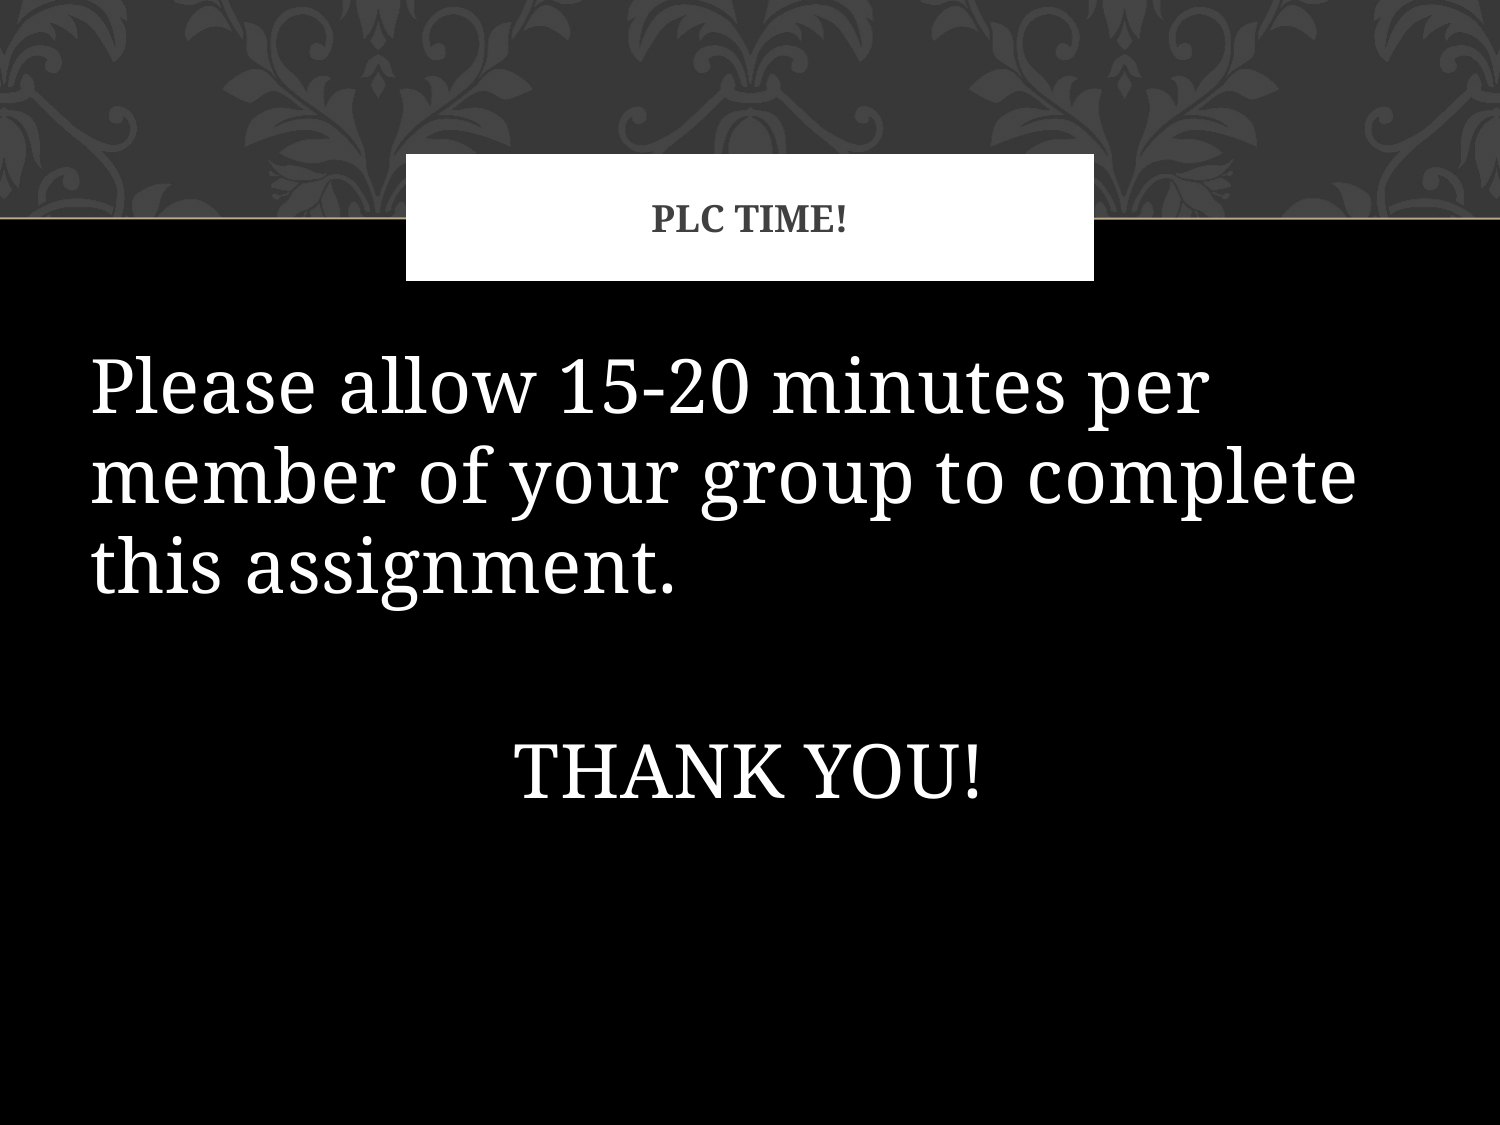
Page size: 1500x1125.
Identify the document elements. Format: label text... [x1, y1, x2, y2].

list Please allow 15-20 minutes per member of your group to complete this assignment. THANK YOU! [75, 331, 1425, 1000]
title PLC TIME! [406, 154, 1094, 281]
